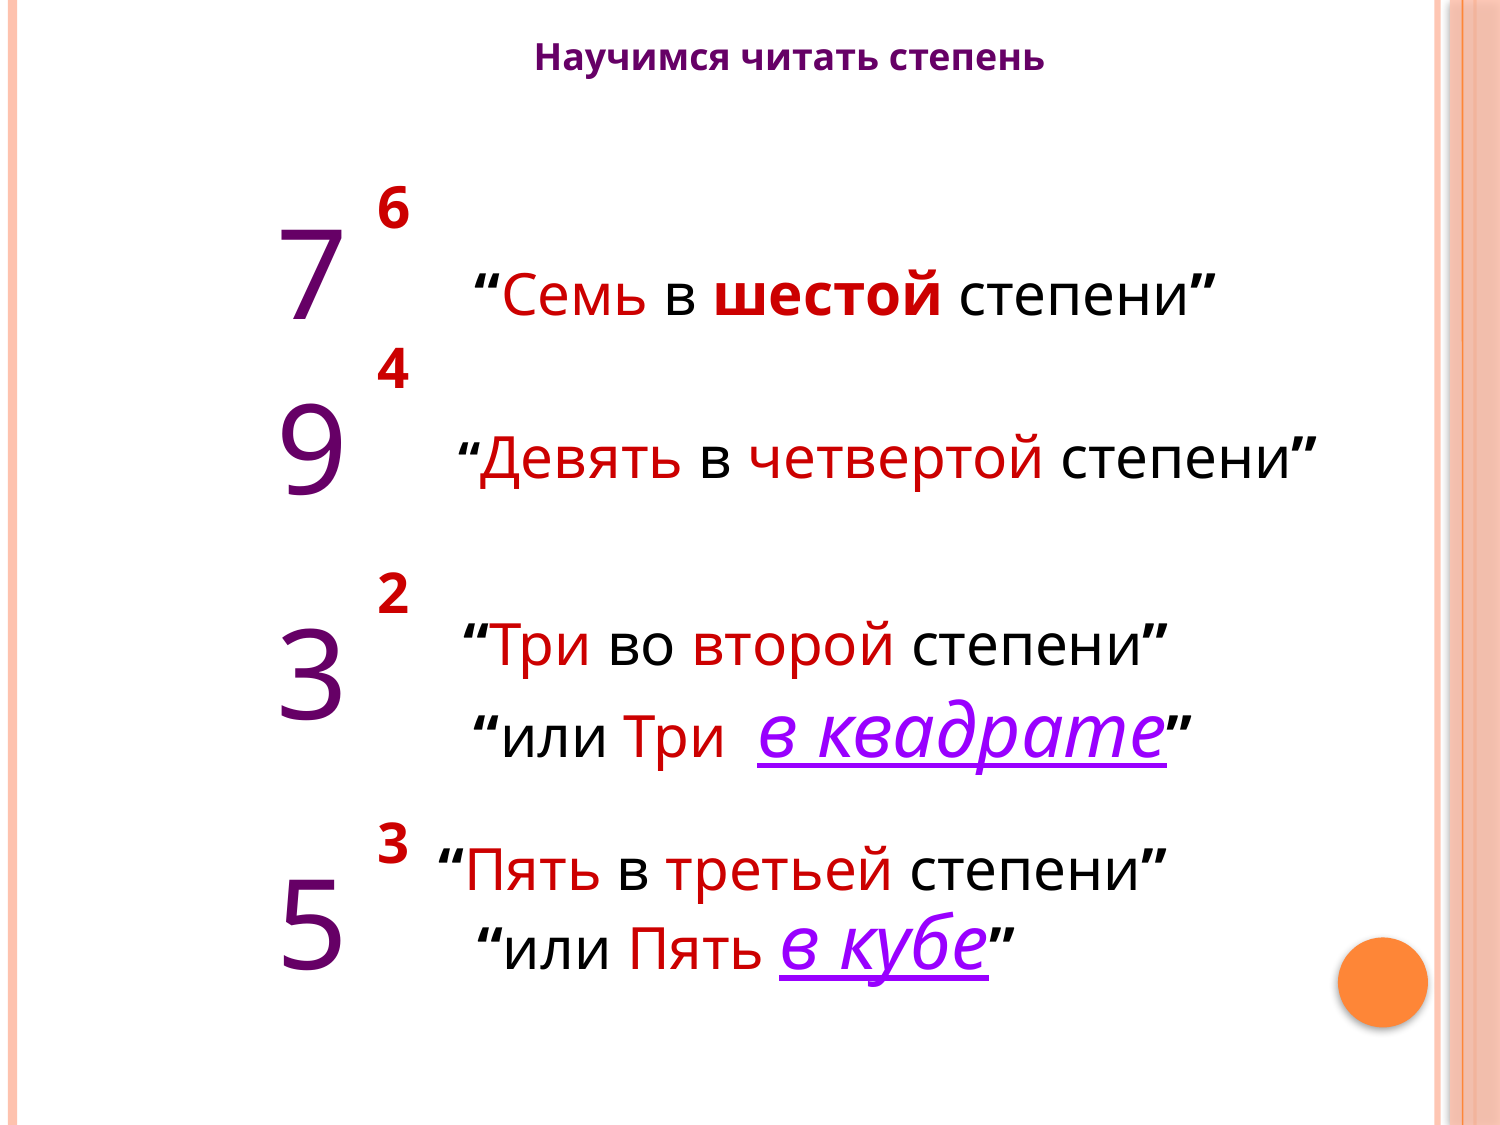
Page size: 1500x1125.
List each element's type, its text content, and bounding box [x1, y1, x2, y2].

text_box “или Три в квадрате” [459, 674, 1208, 780]
text_box 6 [363, 162, 427, 248]
text_box 2 [362, 549, 424, 633]
text_box 7 [261, 187, 363, 353]
text_box “или Пять в кубе” [462, 887, 1031, 993]
text_box 9 [261, 362, 363, 528]
text_box “Три во второй степени” [448, 600, 1184, 685]
text_box “Семь в шестой степени” [460, 249, 1231, 335]
text_box 5 [261, 837, 363, 1003]
text_box “Пять в третьей степени” [423, 825, 1182, 910]
text_box 4 [362, 324, 425, 408]
text_box 3 [261, 587, 363, 753]
text_box Научимся читать степень [518, 25, 1061, 86]
text_box “Девять в четвертой степени” [443, 412, 1333, 498]
text_box 3 [362, 800, 425, 883]
